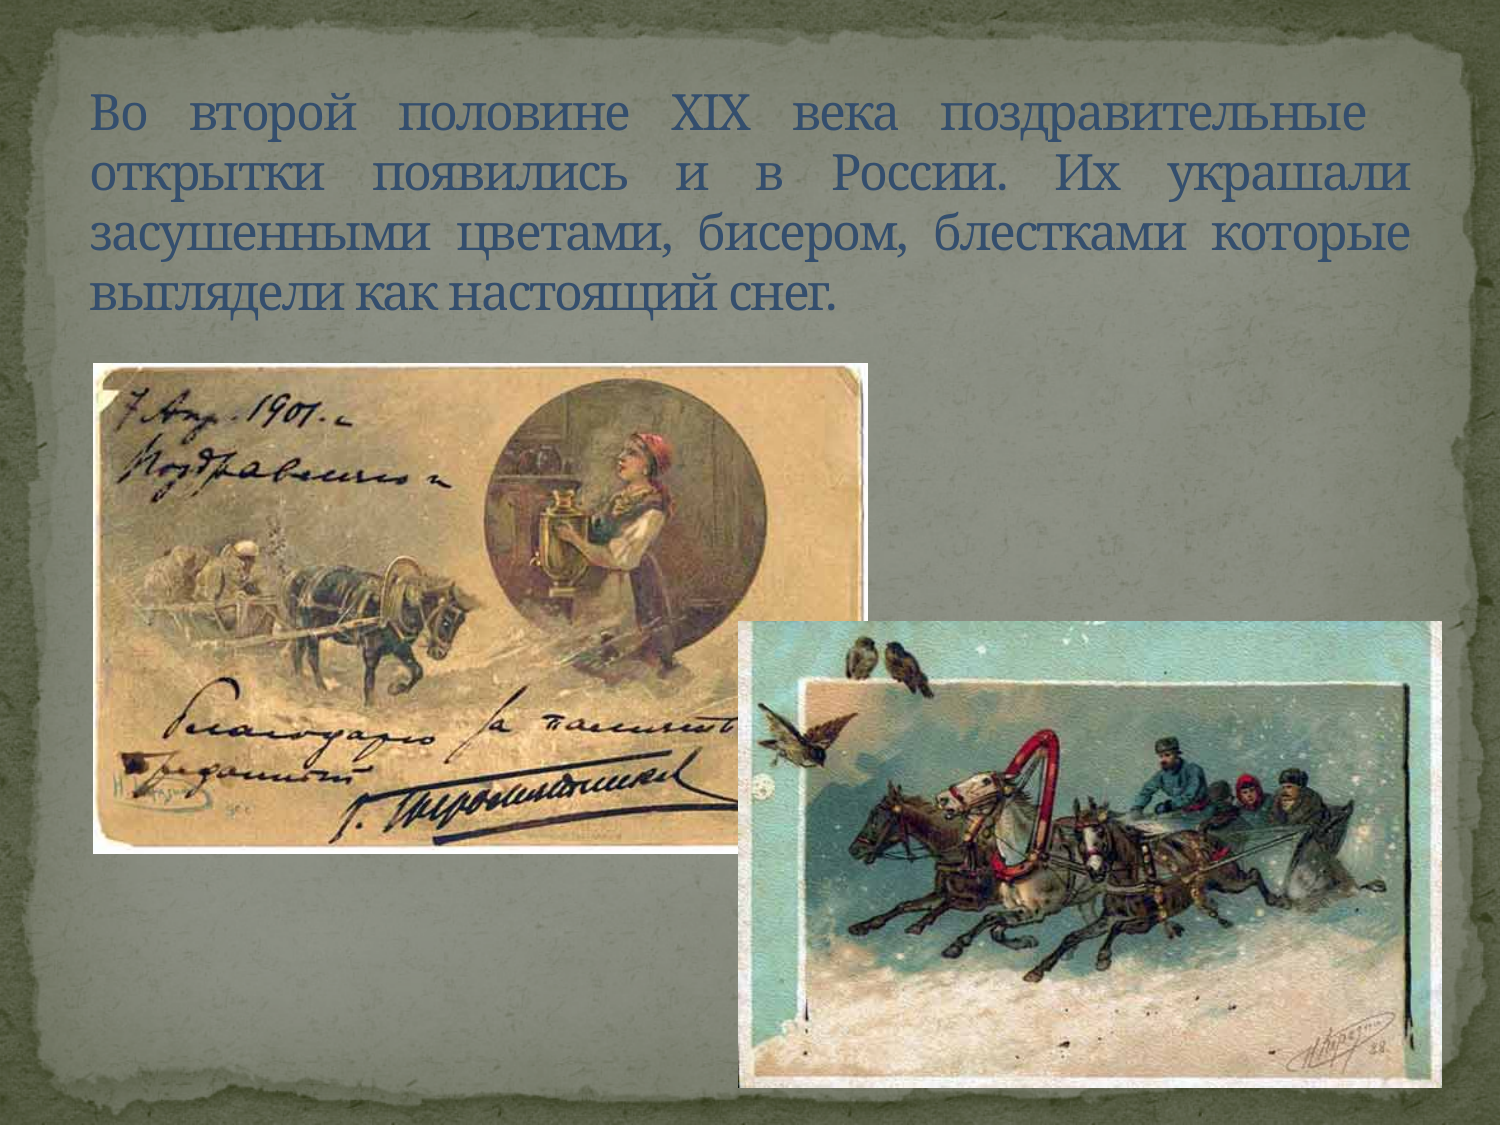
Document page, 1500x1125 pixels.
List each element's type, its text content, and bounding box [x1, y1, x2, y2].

picture [93, 363, 1442, 1088]
title Во второй половине XIX века поздравительные открытки появились и в России. Их украшали засушенными цветами, бисером, блестками которые выглядели как настоящий снег. [74, 45, 1425, 329]
